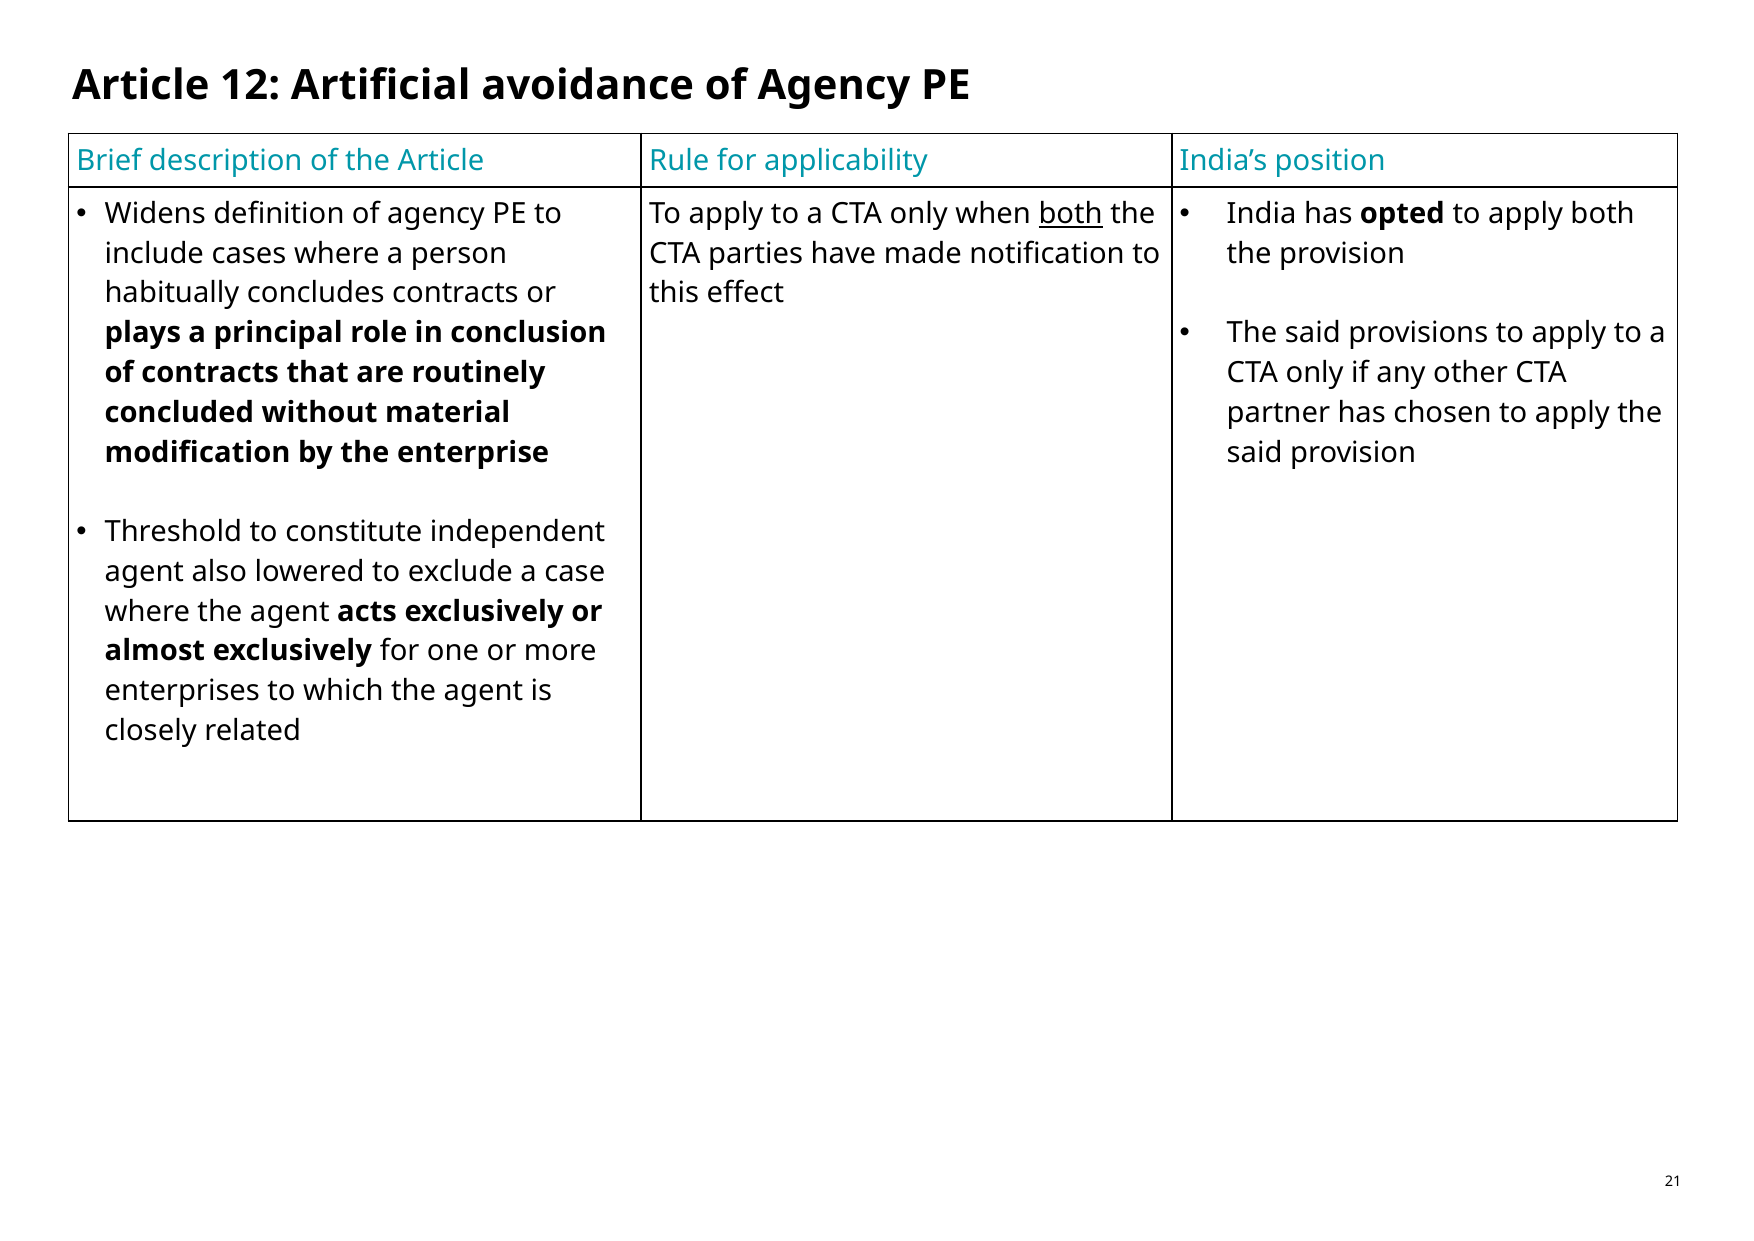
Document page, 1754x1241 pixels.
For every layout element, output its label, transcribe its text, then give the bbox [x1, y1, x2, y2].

table_cell To apply to a CTA only when both the CTA parties have made notification to this effect [642, 188, 1171, 820]
table_cell India has opted to apply both the provision The said provisions to apply to a CTA only if any other CTA partner has chosen to apply the said provision [1173, 188, 1677, 820]
table_header India’s position [1173, 134, 1677, 186]
title Article 12: Artificial avoidance of Agency PE [72, 57, 1678, 118]
table_header Brief description of the Article [69, 134, 640, 186]
table_cell Widens definition of agency PE to include cases where a person habitually concludes contracts or plays a principal role in conclusion of contracts that are routinely concluded without material modification by the enterprise Threshold to constitute independent agent also lowered to exclude a case where the agent acts exclusively or almost exclusively for one or more enterprises to which the agent is closely related [69, 188, 640, 820]
table_header Rule for applicability [642, 134, 1171, 186]
